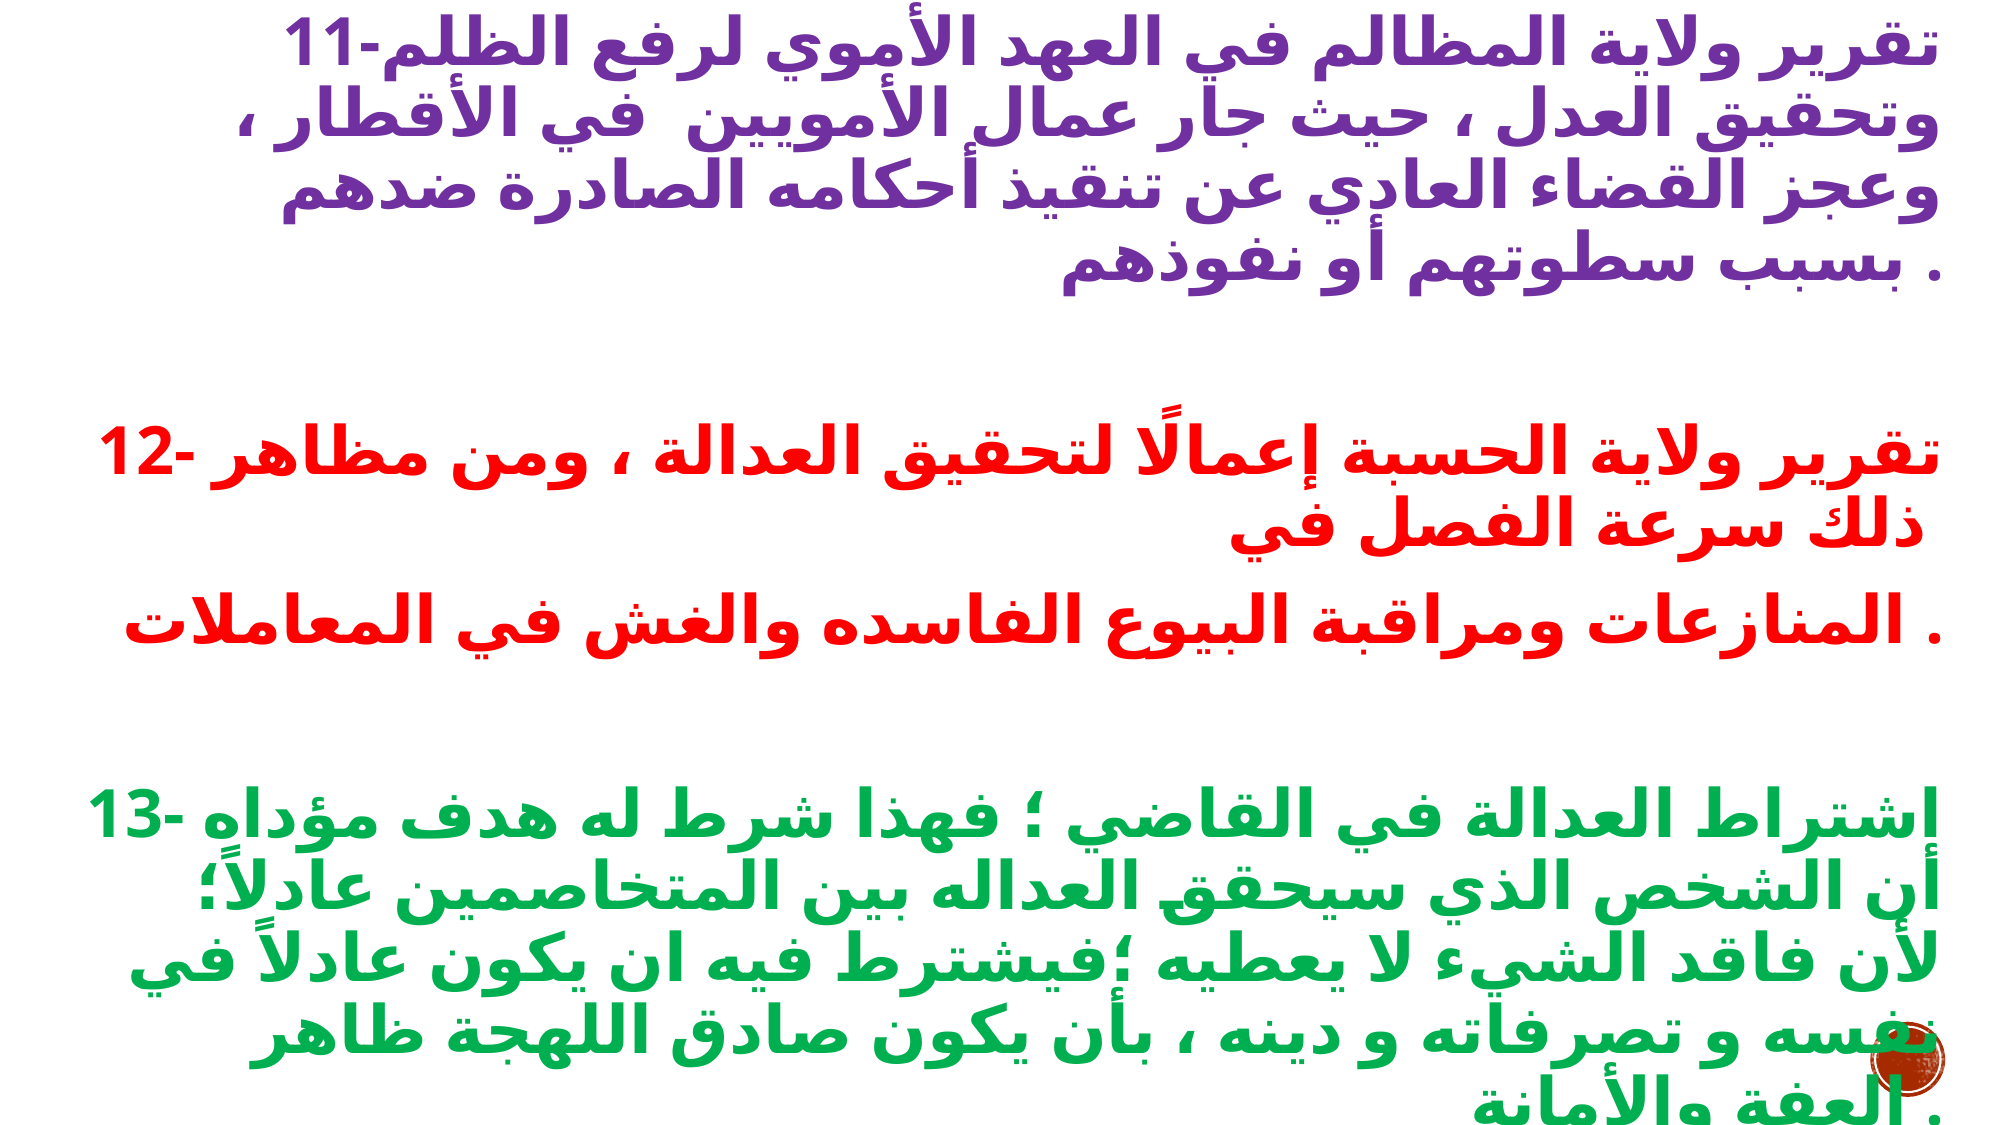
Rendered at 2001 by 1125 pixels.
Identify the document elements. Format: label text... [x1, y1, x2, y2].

list 11-تقرير ولاية المظالم في العهد الأموي لرفع الظلم وتحقيق العدل ، حيث جار عمال الأمويين في الأقطار ، وعجز القضاء العادي عن تنقيذ أحكامه الصادرة ضدهم بسبب سطوتهم أو نفوذهم . 12- تقرير ولاية الحسبة إعمالًا لتحقيق العدالة ، ومن مظاهر ذلك سرعة الفصل في المنازعات ومراقبة البيوع الفاسده والغش في المعاملات . 13- اشتراط العدالة في القاضي ؛ فهذا شرط له هدف مؤداه أن الشخص الذي سيحقق العداله بين المتخاصمين عادلاً؛ لأن فاقد الشيء لا يعطيه ؛فيشترط فيه ان يكون عادلاً في نفسه و تصرفاته و دينه ، بأن يكون صادق اللهجة ظاهر العفة والأمانة . 14- تقرير الرقابة على القاضي في الشريعة الإسلامية للتأكد من كفاءته وقدرته على تحقيق العدل والعداله بين الناس . [41, 0, 1960, 1125]
